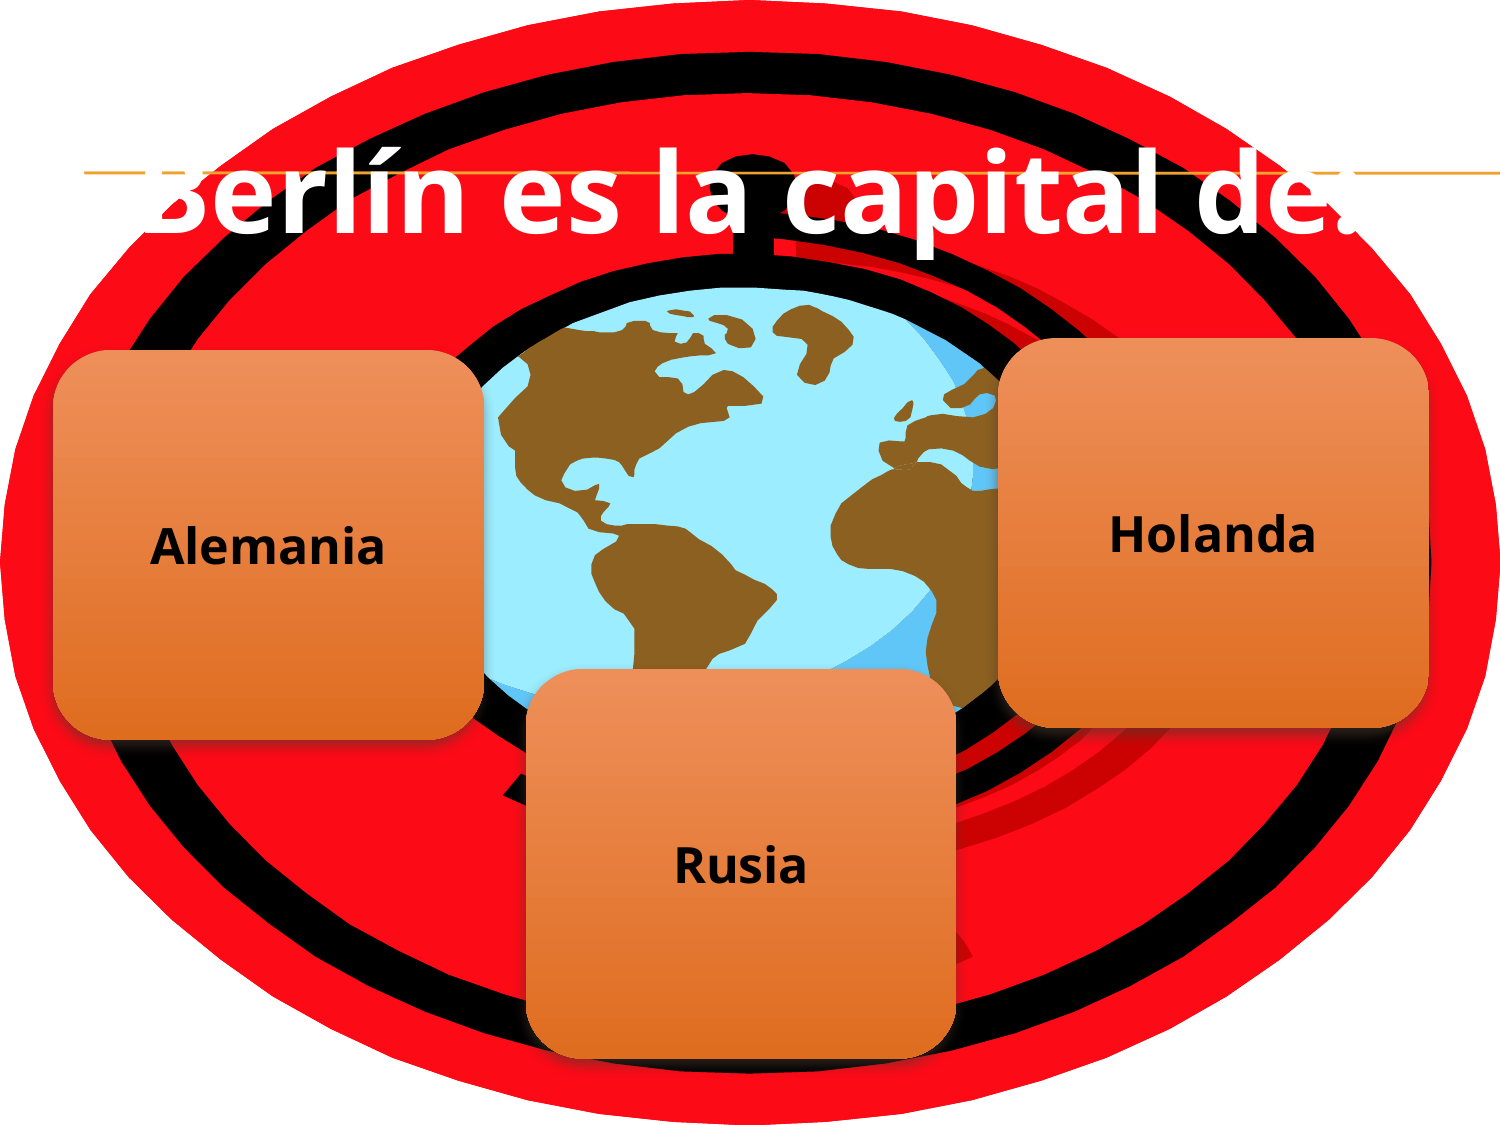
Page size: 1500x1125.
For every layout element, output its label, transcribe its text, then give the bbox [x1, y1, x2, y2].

text_box Holanda [998, 338, 1430, 728]
text_box Rusia [525, 668, 957, 1059]
text_box Alemania [53, 349, 485, 740]
text_box Berlín es la capital de: [0, 113, 1500, 264]
